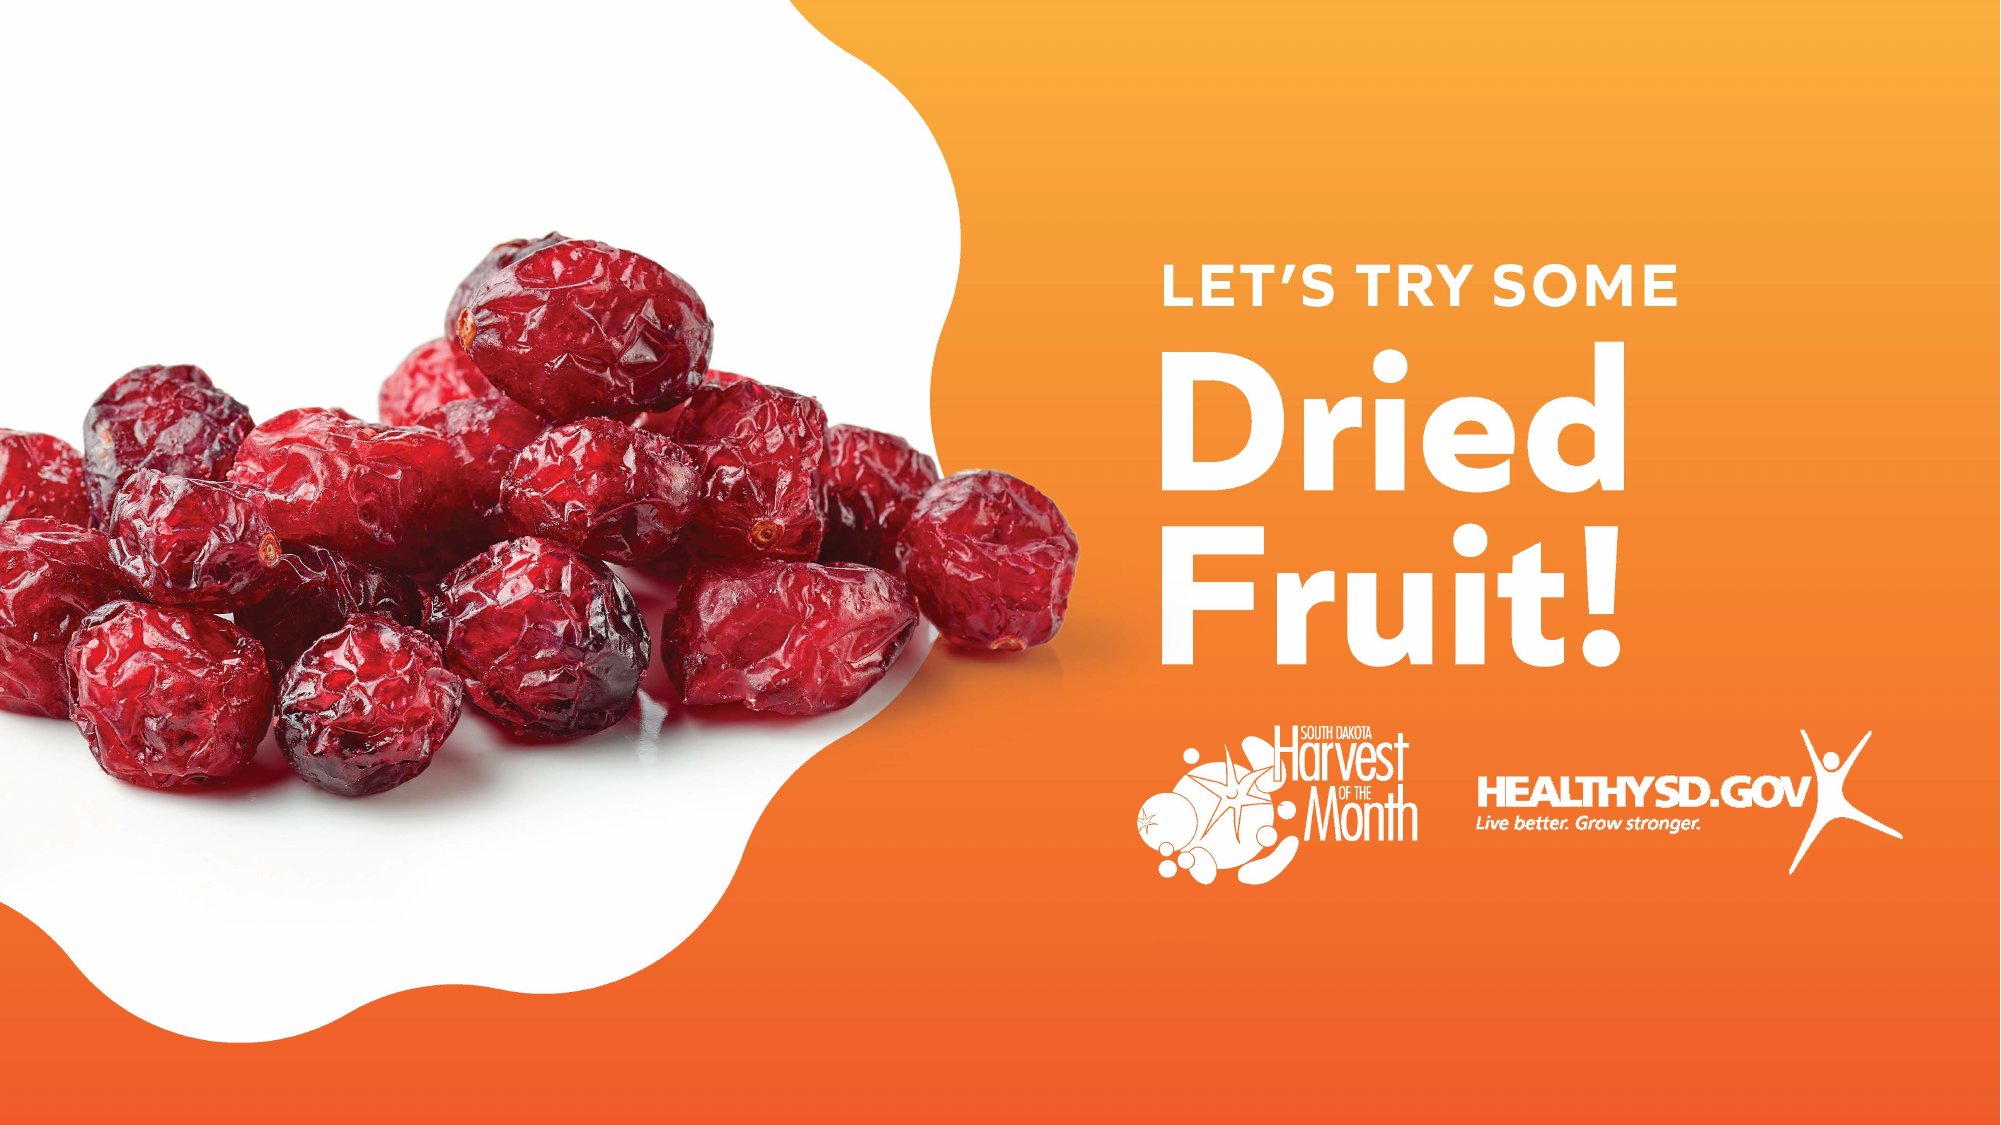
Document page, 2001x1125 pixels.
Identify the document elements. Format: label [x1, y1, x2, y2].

list [0, 0, 2000, 1125]
